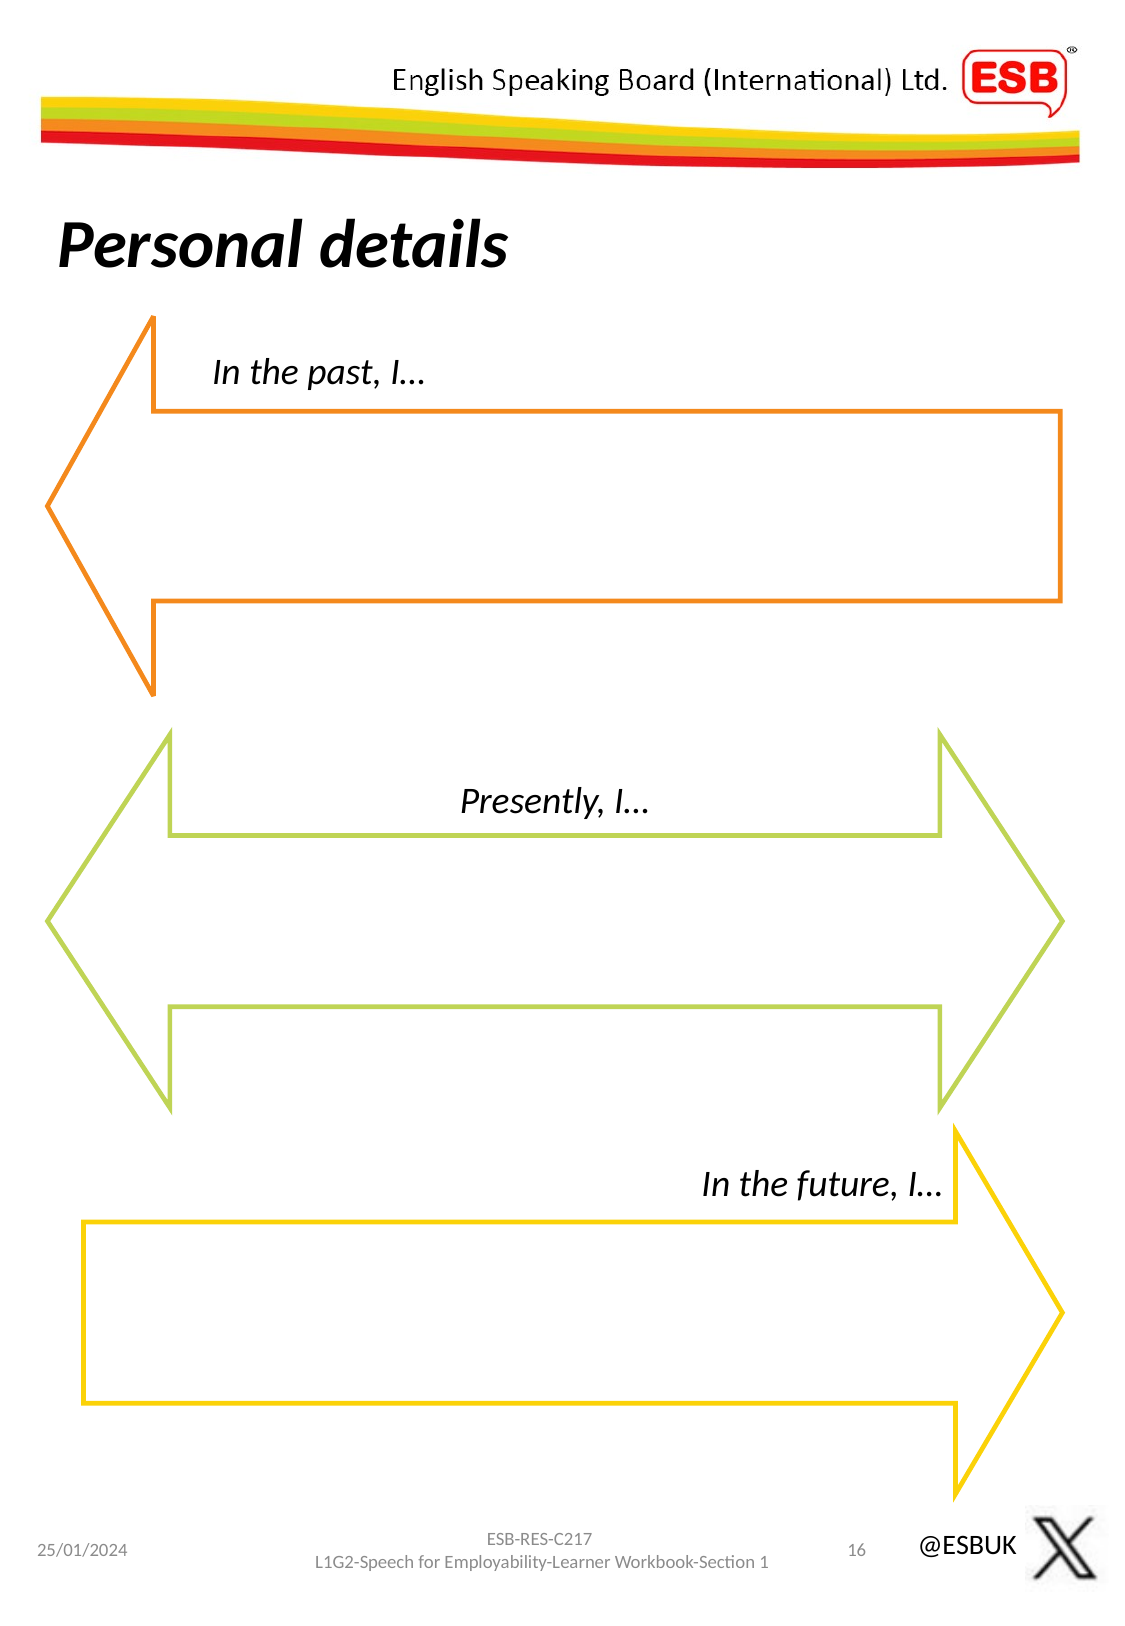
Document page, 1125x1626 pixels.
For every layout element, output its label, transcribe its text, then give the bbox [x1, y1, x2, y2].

text_box [46, 400, 1062, 697]
picture [1025, 1505, 1109, 1592]
text_box [46, 731, 1064, 1112]
text_box Presently, I… [273, 768, 837, 829]
text_box In the past, I… [37, 339, 601, 400]
slide_number 16 [697, 1506, 882, 1593]
text_box In the future, I… [394, 1151, 958, 1212]
text_box [139, 315, 155, 339]
title Personal details [42, 174, 1014, 317]
text_box [82, 1127, 1064, 1498]
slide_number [22, 1506, 276, 1593]
footer ESB-RES-C217 L1G2-Speech for Employability-Learner Workbook-Section 1 [296, 1506, 697, 1593]
picture [0, 1, 1125, 234]
